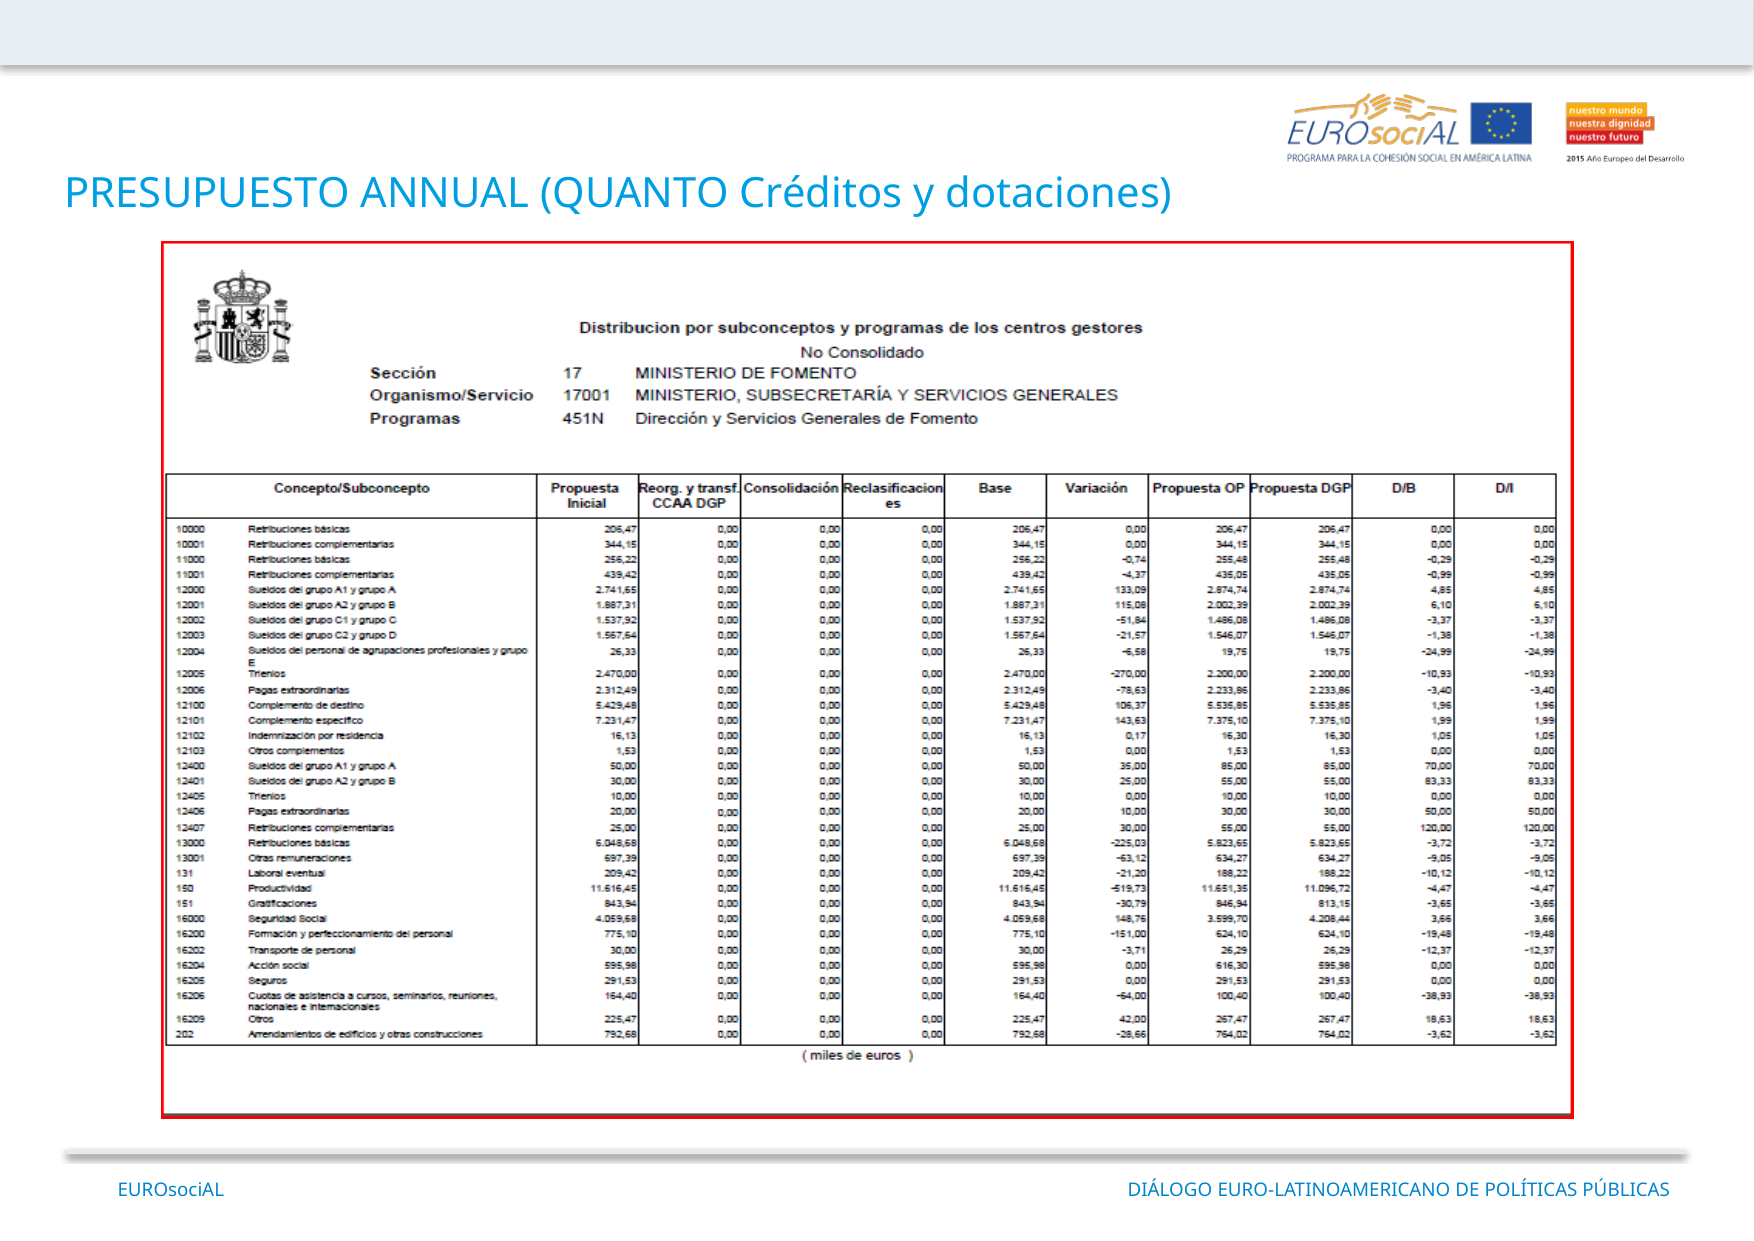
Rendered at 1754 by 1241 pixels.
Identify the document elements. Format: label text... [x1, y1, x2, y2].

picture [1278, 88, 1692, 173]
picture [161, 241, 1574, 1119]
text_box PRESUPUESTO ANNUAL (QUANTO Créditos y dotaciones) [49, 158, 1628, 233]
